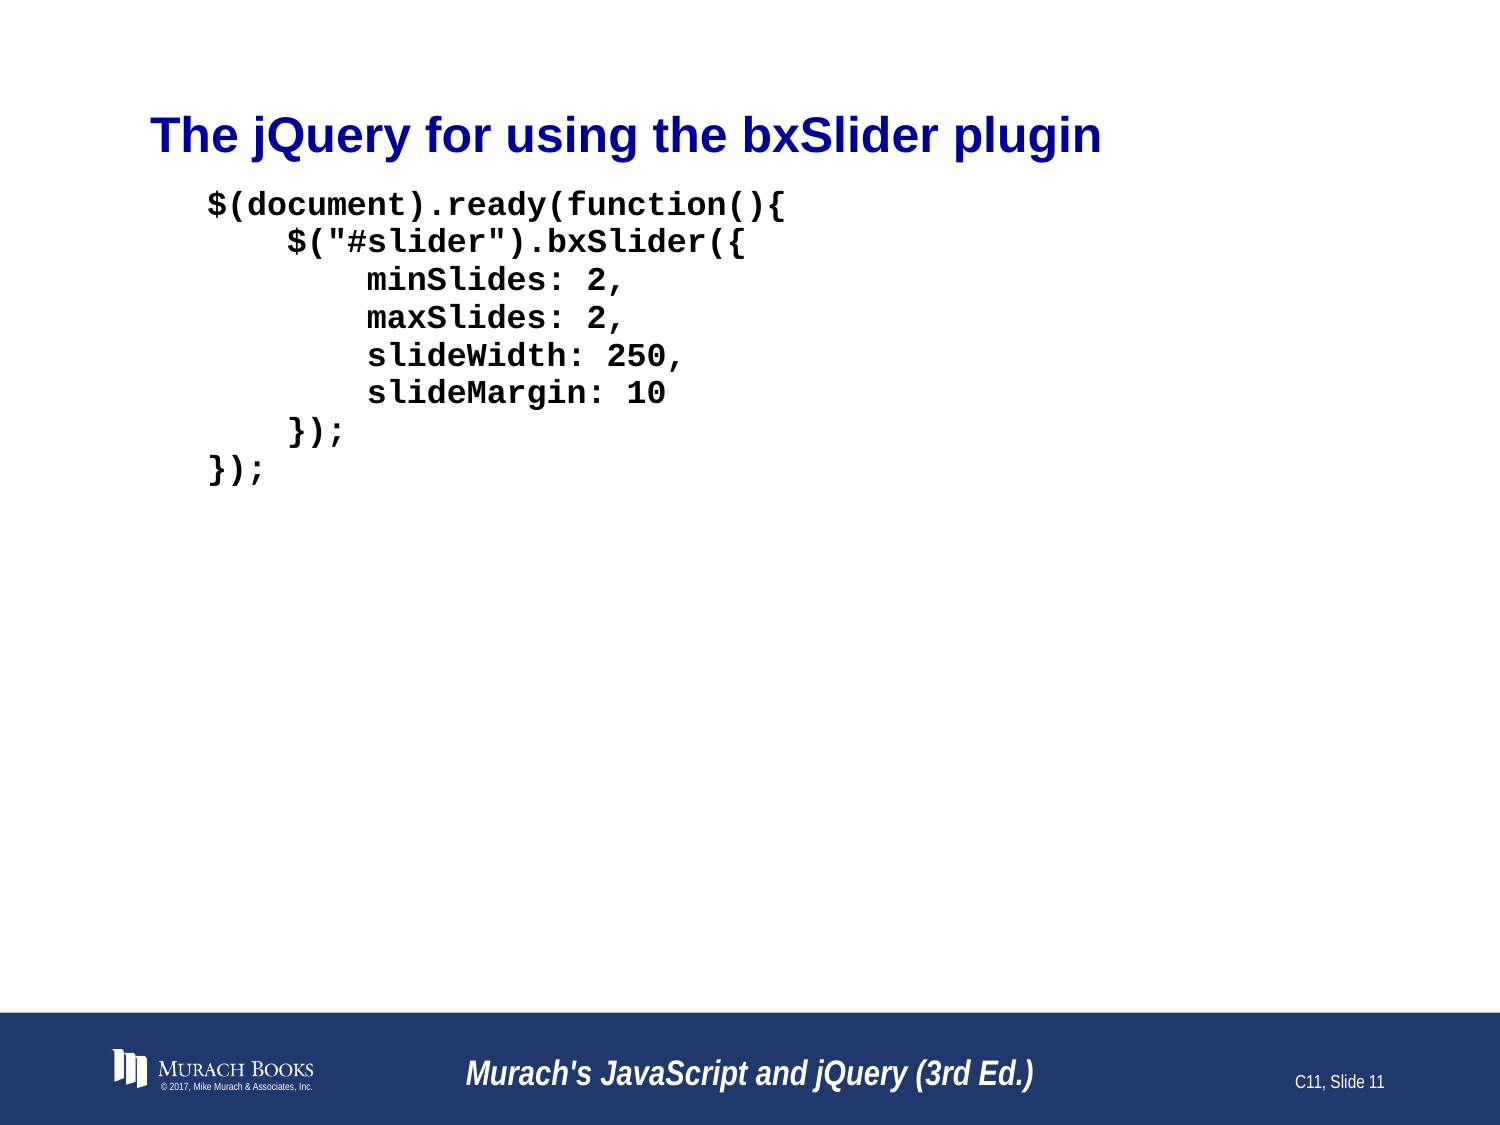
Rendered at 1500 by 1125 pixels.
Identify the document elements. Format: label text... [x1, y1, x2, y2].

title The jQuery for using the bxSlider plugin [150, 102, 1350, 164]
slide_number Murach's JavaScript and jQuery (3rd Ed.) [463, 1025, 1050, 1100]
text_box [149, 187, 1350, 490]
footer © 2017, Mike Murach & Associates, Inc. [12, 1025, 463, 1100]
slide_number C11, Slide 11 [1087, 1025, 1400, 1100]
